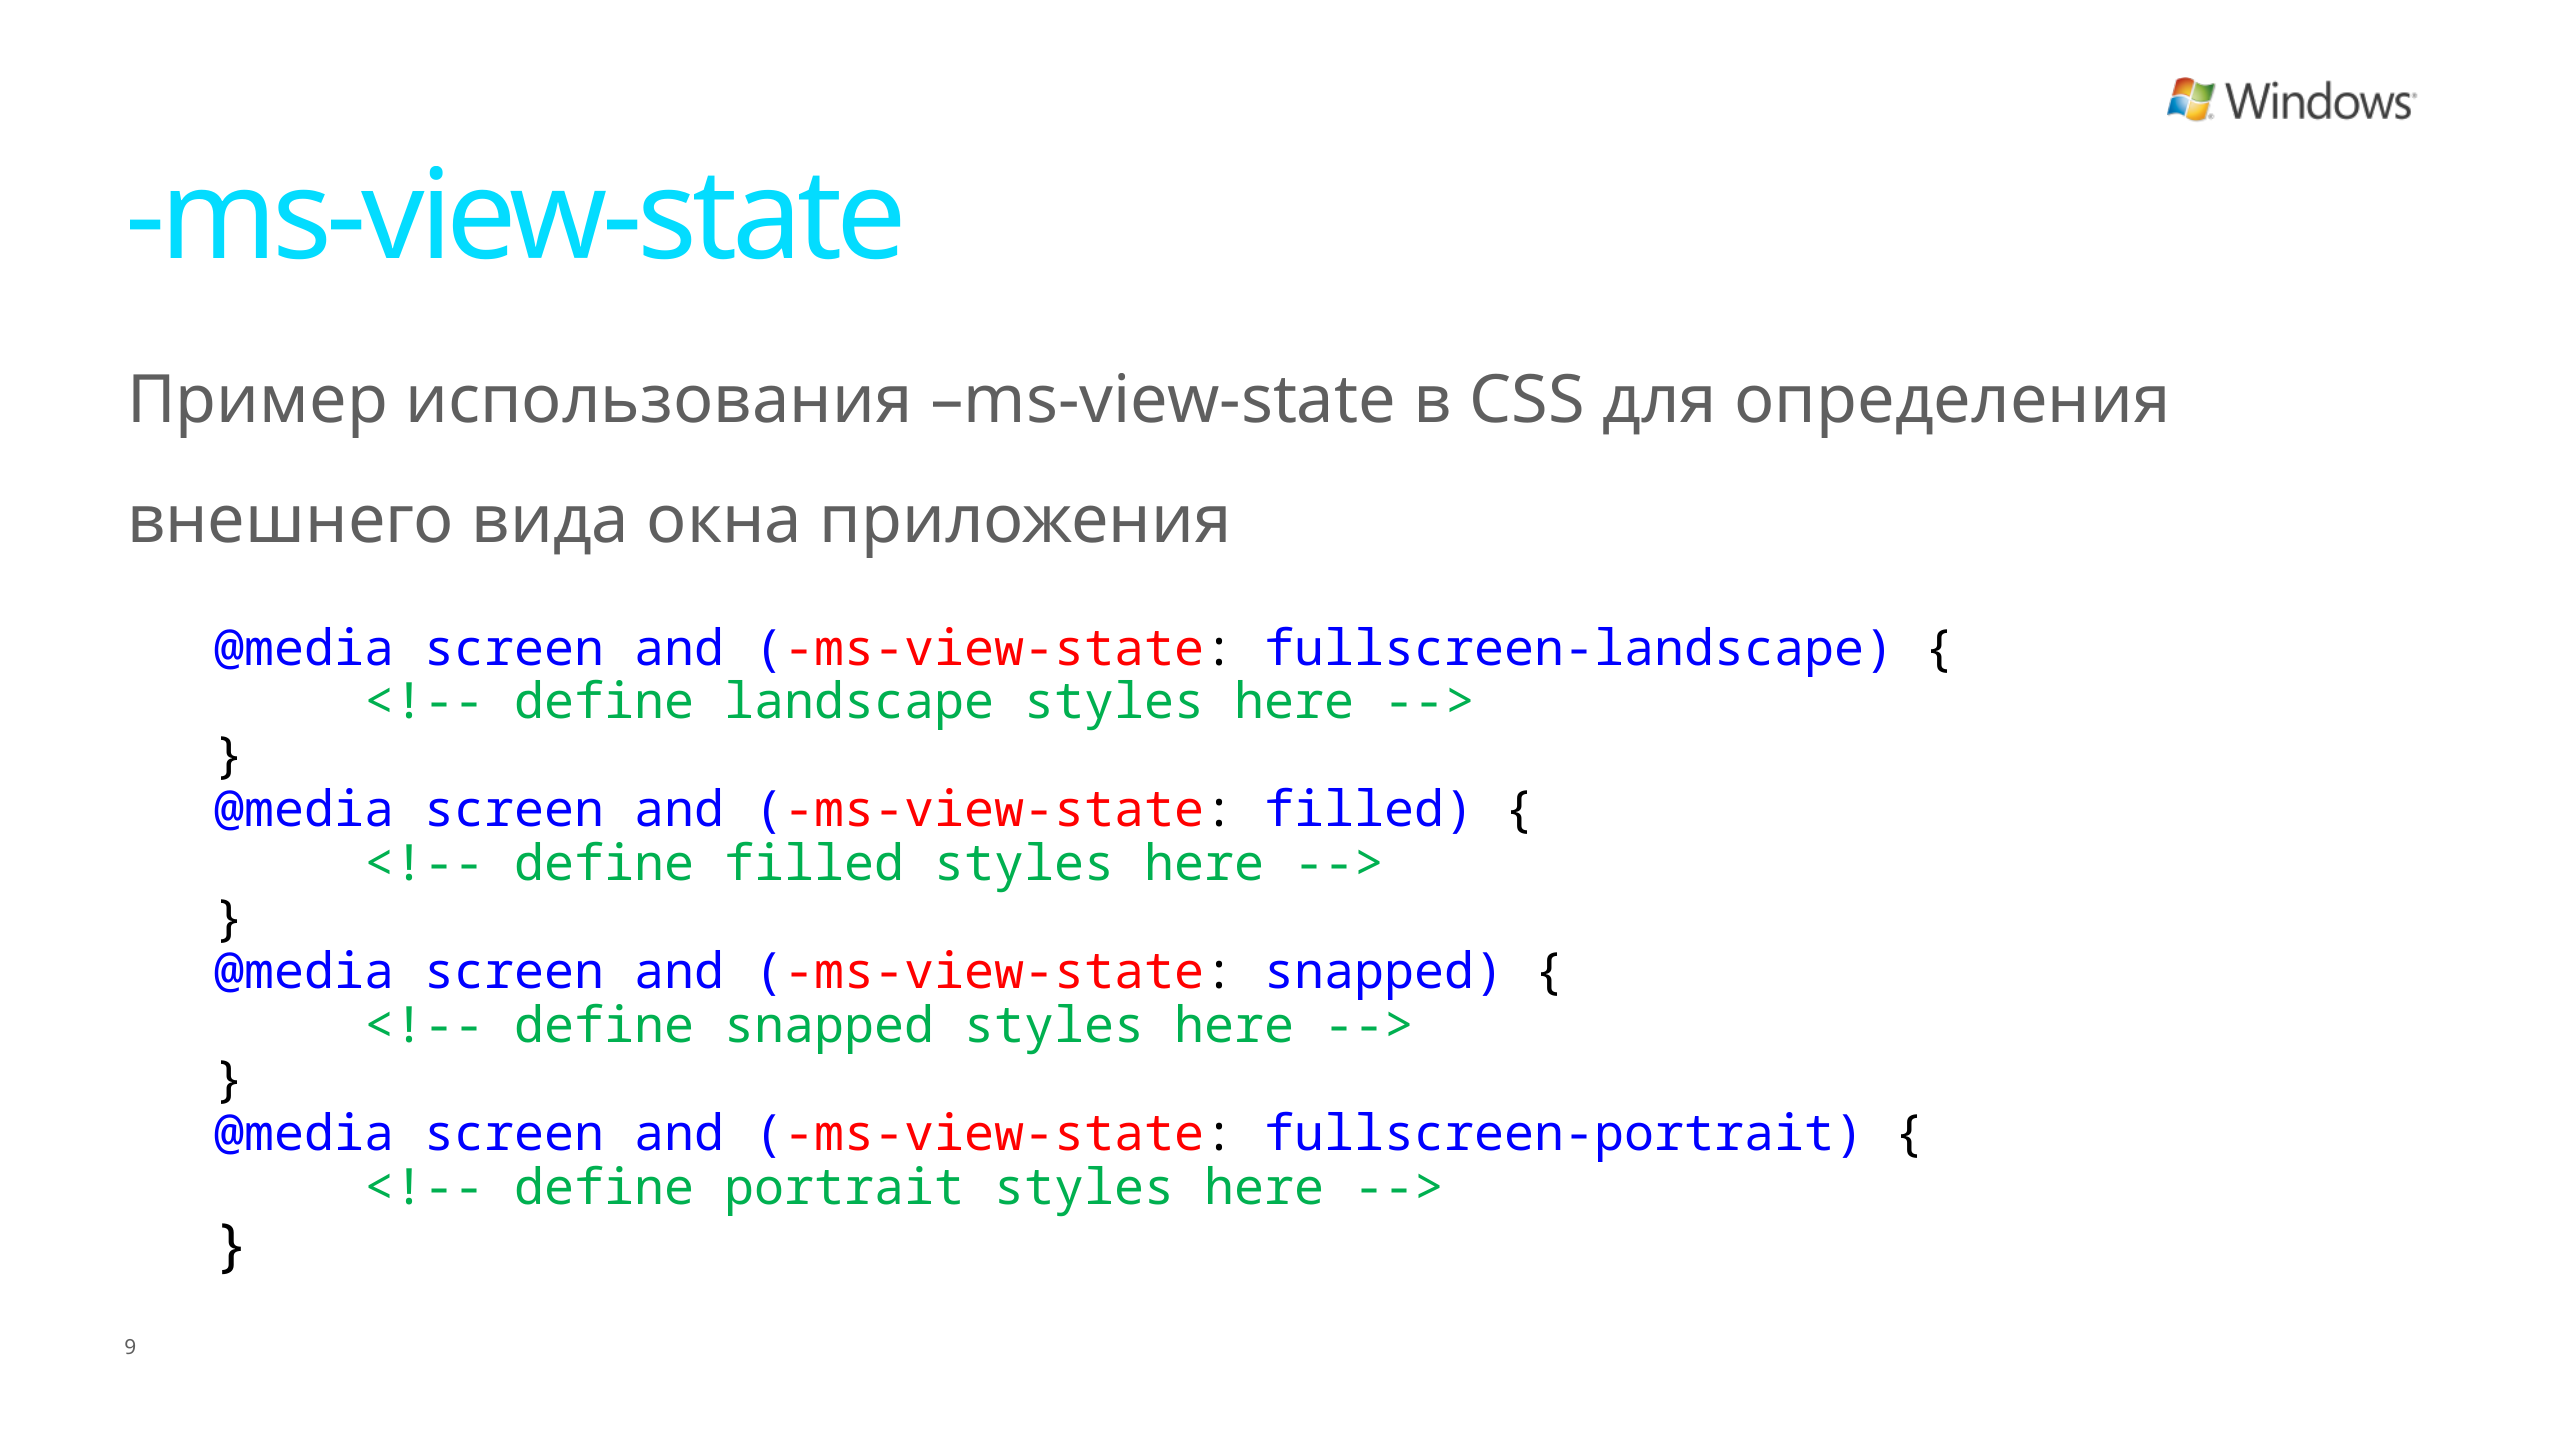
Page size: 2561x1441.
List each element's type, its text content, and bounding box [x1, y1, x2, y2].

title -ms-view-state [125, 48, 2468, 286]
list Пример использования –ms-view-state в CSS для определения внешнего вида окна приложения [127, 315, 2470, 558]
list @media screen and (-ms-view-state: fullscreen-landscape) { <!-- define landscape styles here --> } @media screen and (-ms-view-state: filled) { <!-- define filled styles here --> } @media screen and (-ms-view-state: snapped) { <!-- define snapped styles here --> } @media screen and (-ms-view-state: fullscreen-portrait) { <!-- define portrait styles here --> } [127, 621, 2470, 1309]
